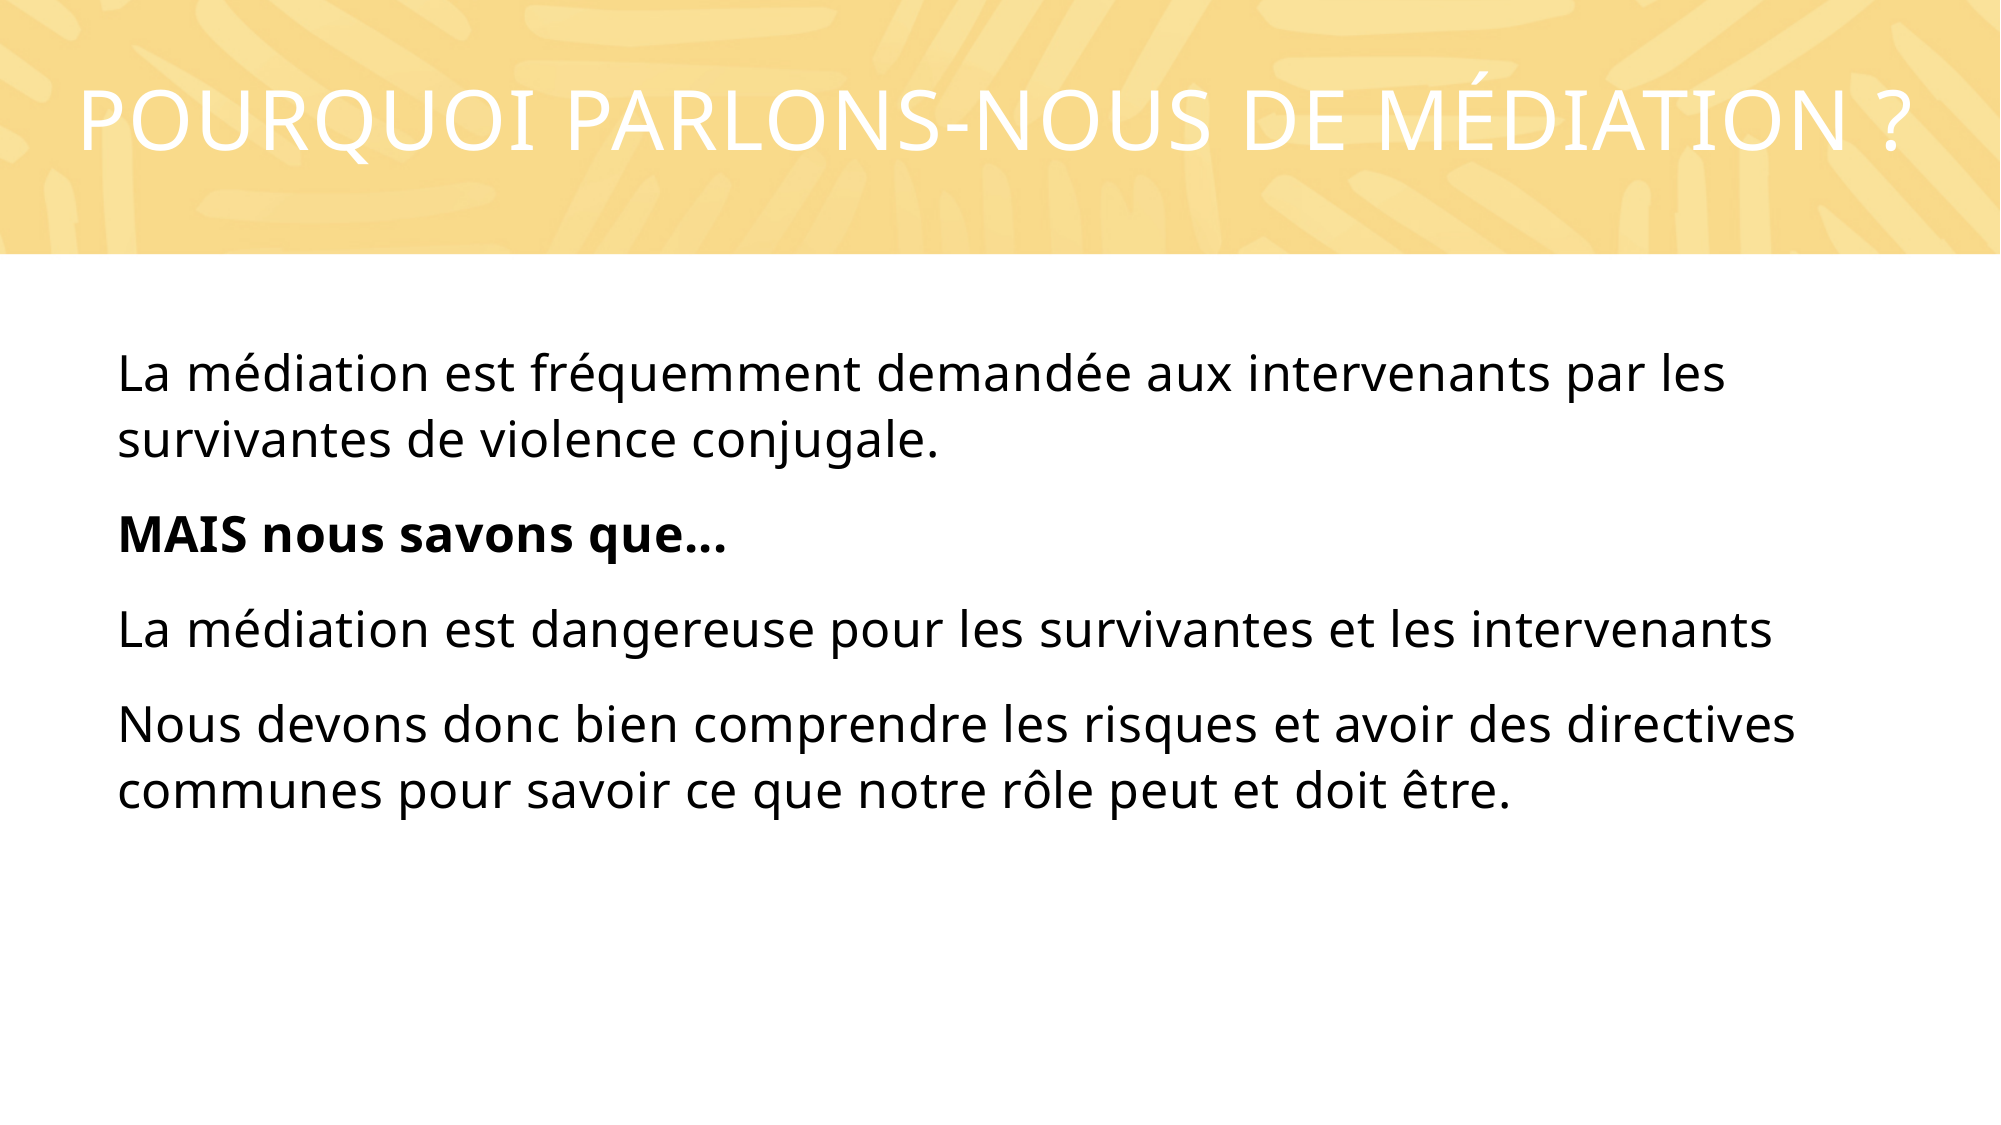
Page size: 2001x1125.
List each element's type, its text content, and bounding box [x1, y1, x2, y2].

picture [0, 0, 2000, 1125]
title Pourquoi parlons-nous de médiation ? [61, 33, 1938, 220]
list La médiation est fréquemment demandée aux intervenants par les survivantes de violence conjugale. MAIS nous savons que... La médiation est dangereuse pour les survivantes et les intervenants Nous devons donc bien comprendre les risques et avoir des directives communes pour savoir ce que notre rôle peut et doit être. [94, 327, 1836, 1036]
